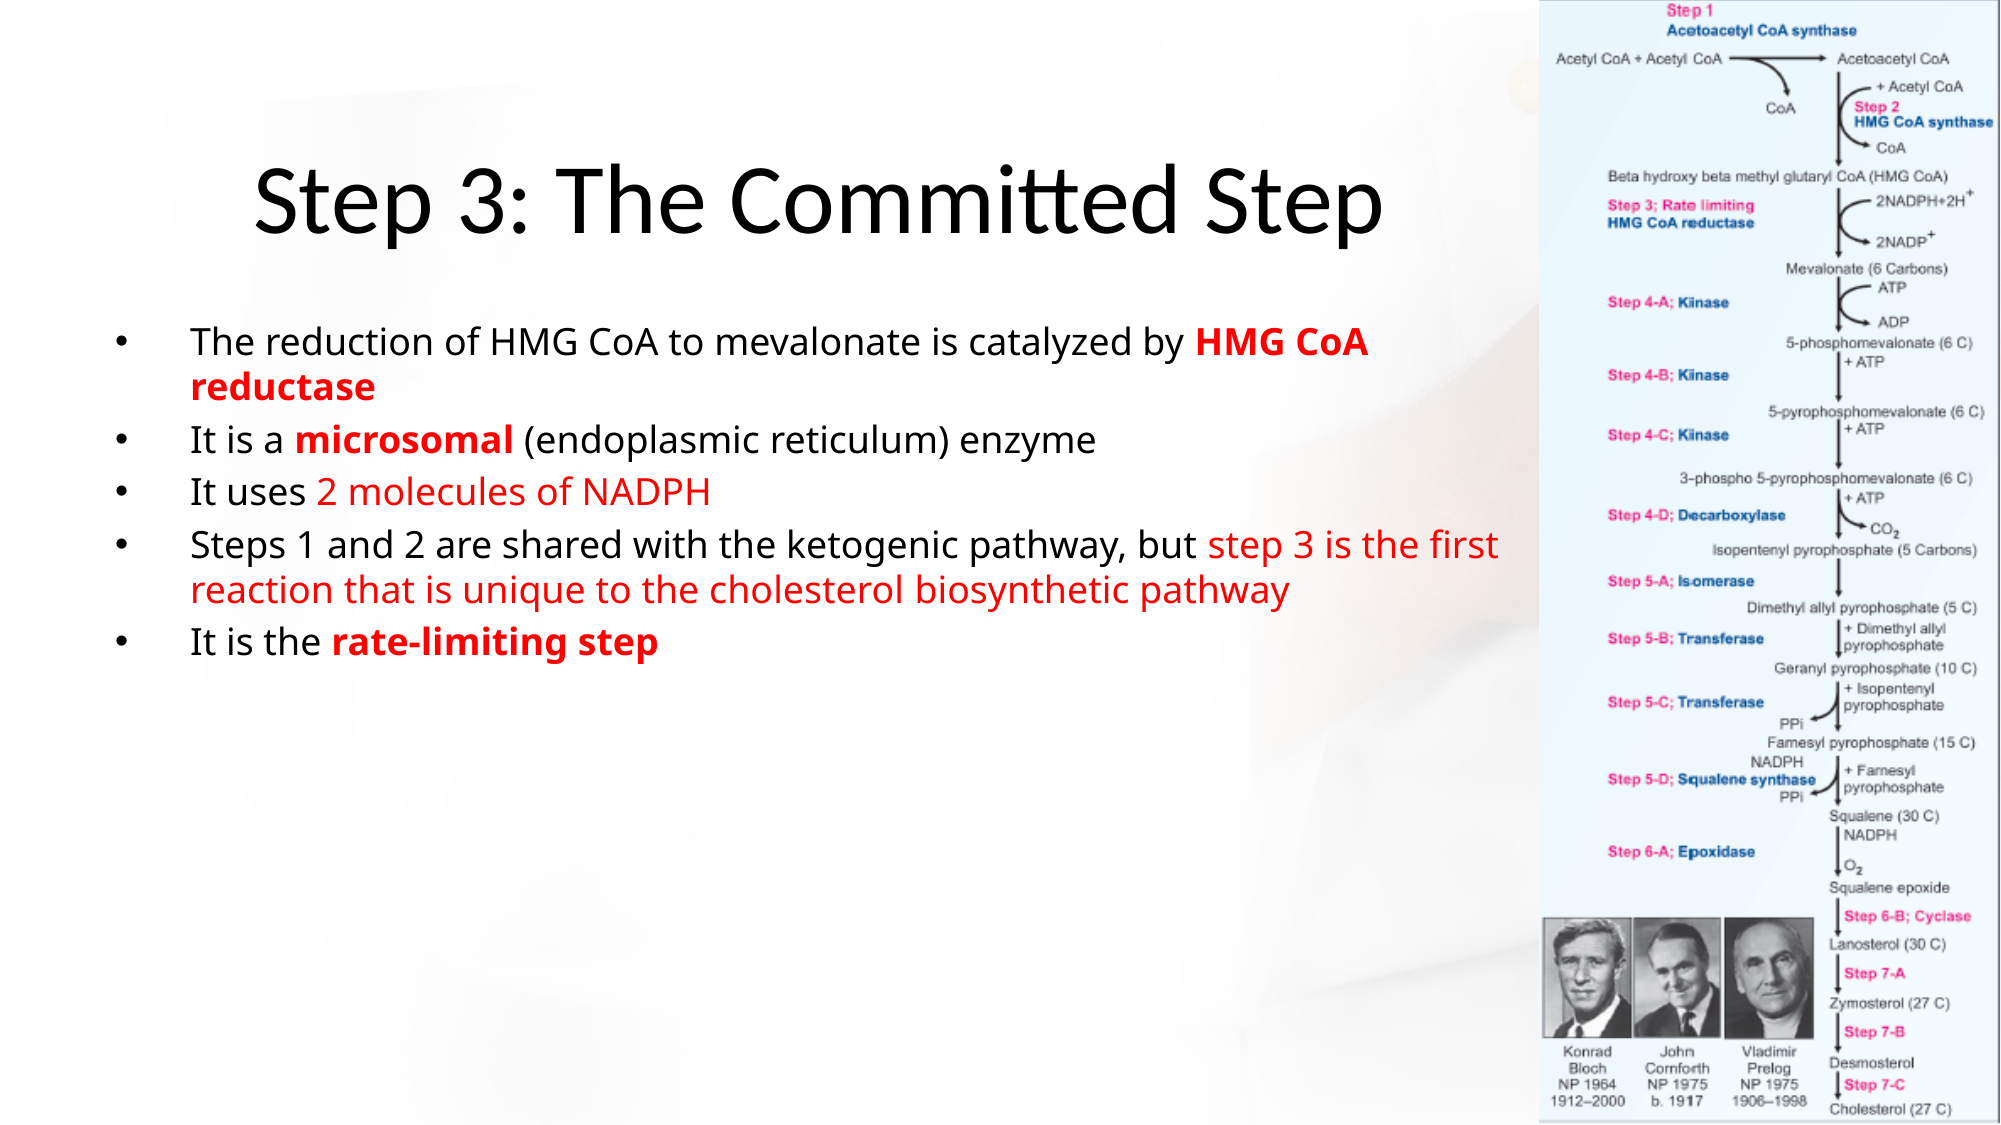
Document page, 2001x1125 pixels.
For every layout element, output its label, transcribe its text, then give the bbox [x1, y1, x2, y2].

list The reduction of HMG CoA to mevalonate is catalyzed by HMG CoA reductase It is a microsomal (endoplasmic reticulum) enzyme It uses 2 molecules of NADPH Steps 1 and 2 are shared with the ketogenic pathway, but step 3 is the first reaction that is unique to the cholesterol biosynthetic pathway It is the rate-limiting step [100, 310, 1534, 1043]
picture [0, 0, 2001, 1125]
title Step 3: The Committed Step [99, 110, 1534, 278]
